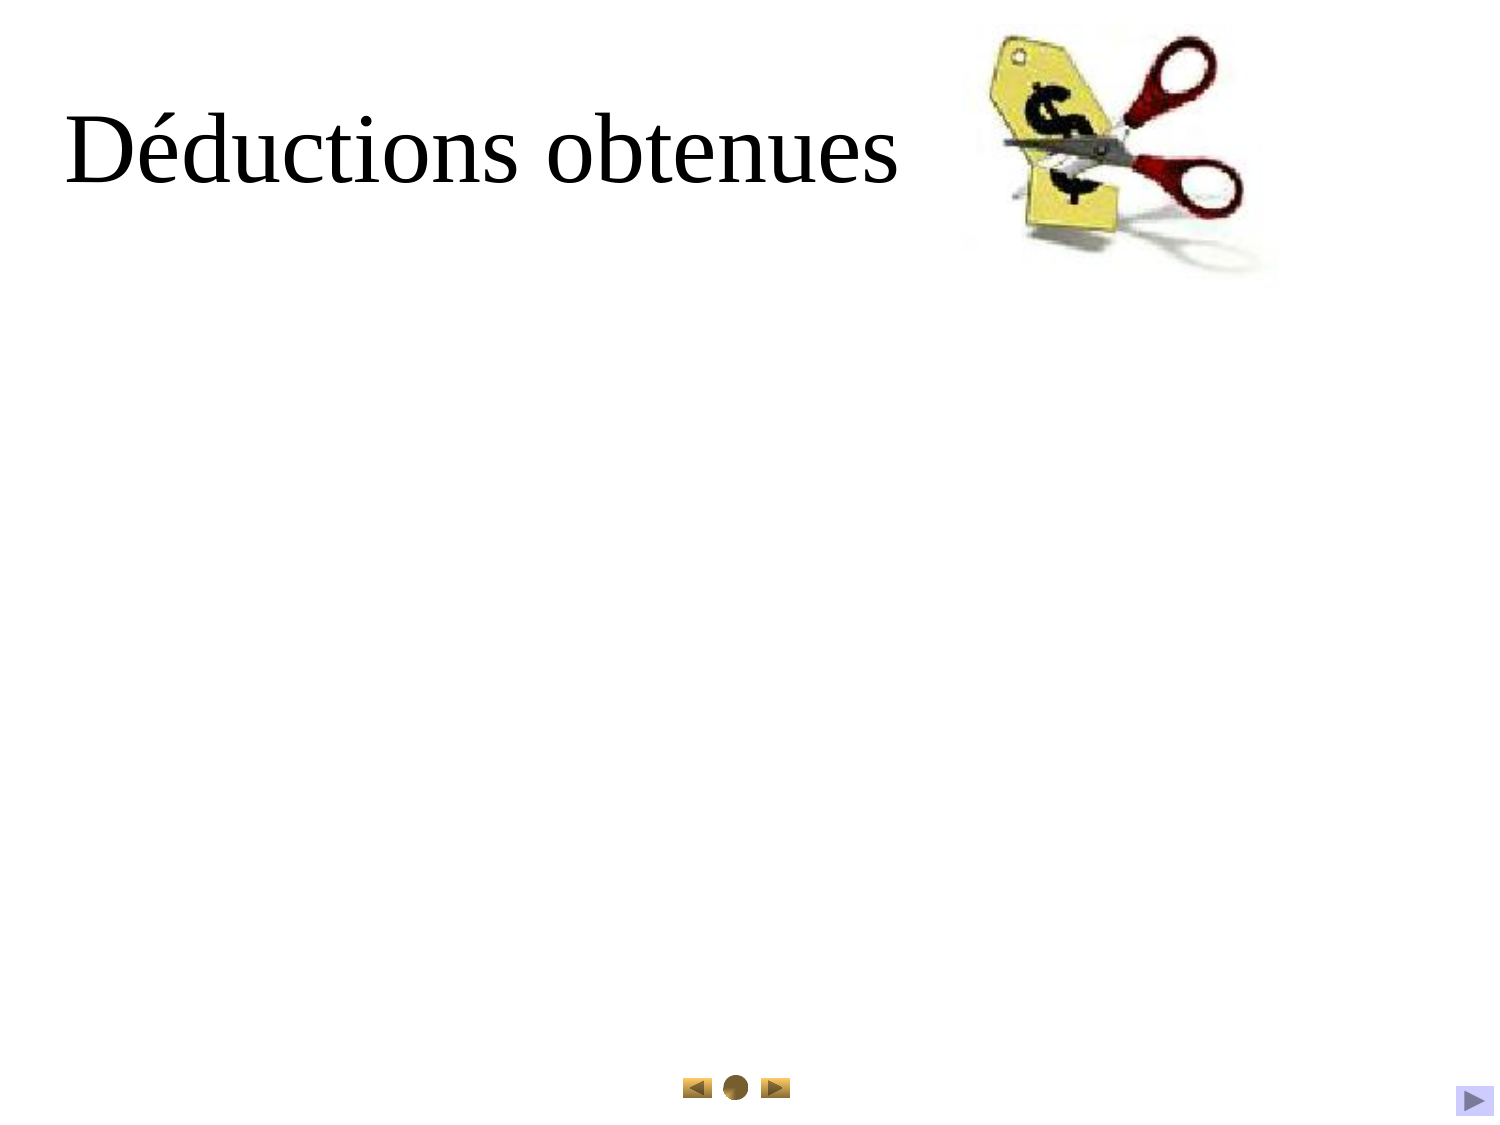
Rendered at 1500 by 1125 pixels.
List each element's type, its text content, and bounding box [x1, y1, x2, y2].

text_box [1456, 1086, 1494, 1116]
picture [962, 24, 1278, 288]
text_box Déductions obtenues [50, 75, 962, 210]
